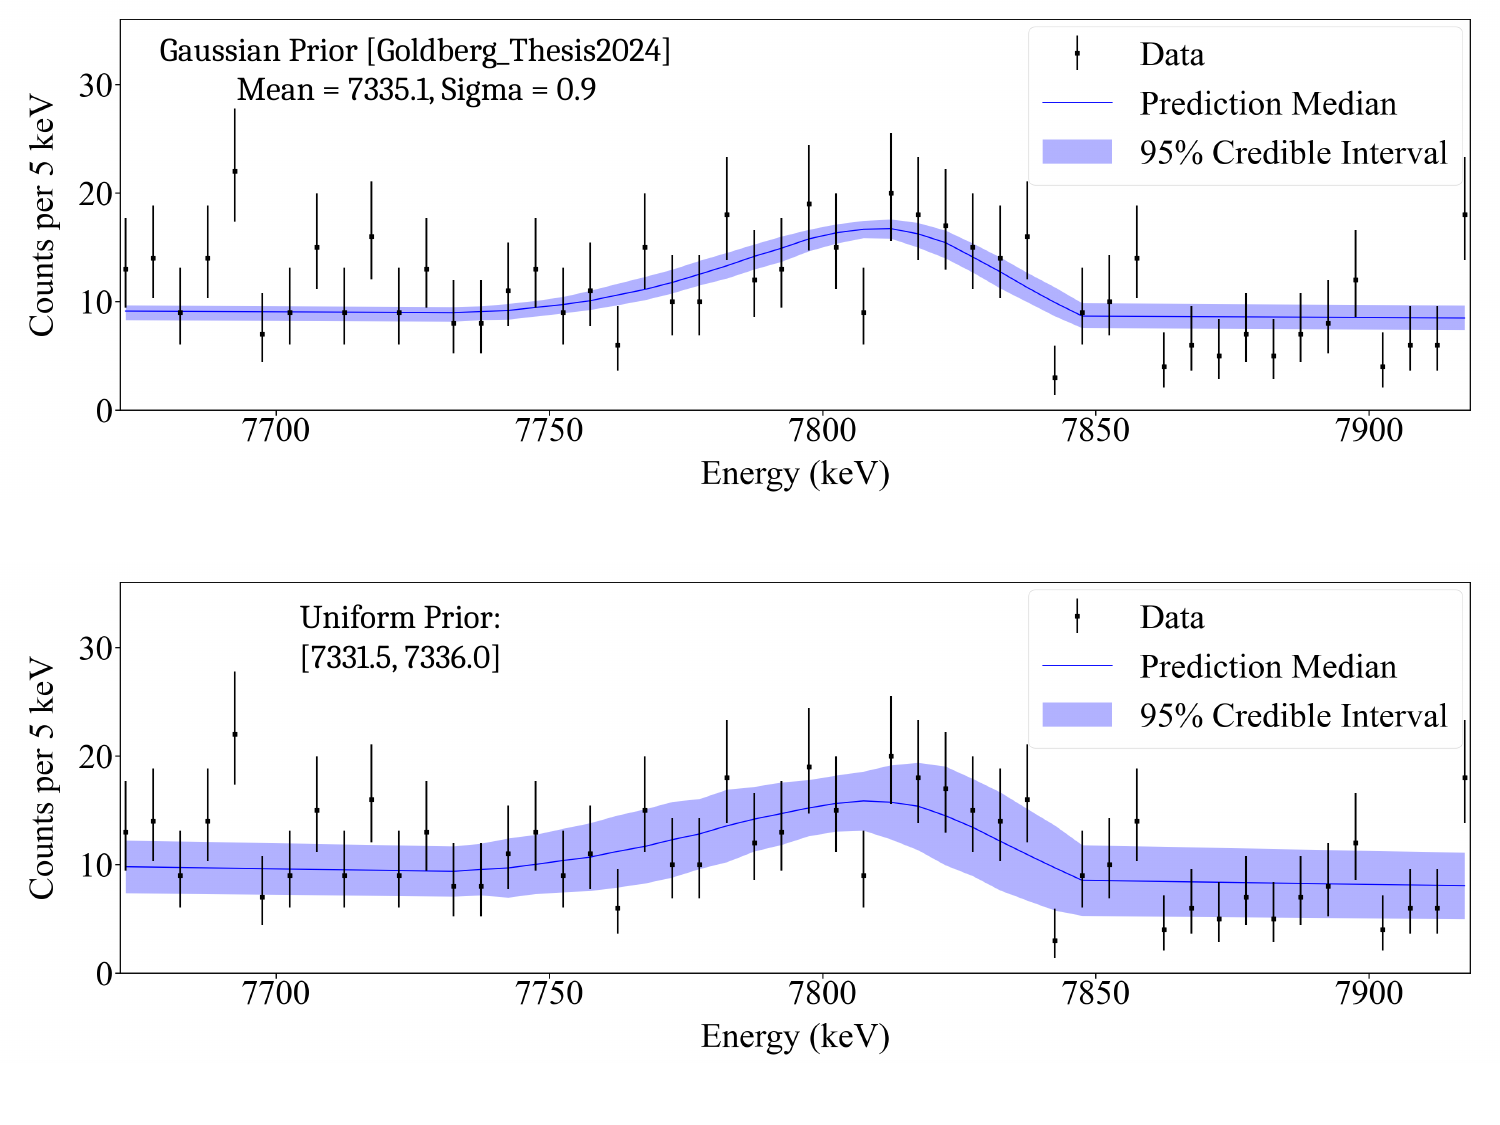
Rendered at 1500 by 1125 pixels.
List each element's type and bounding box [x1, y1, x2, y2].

picture [0, 0, 1500, 500]
picture [0, 562, 1500, 1063]
